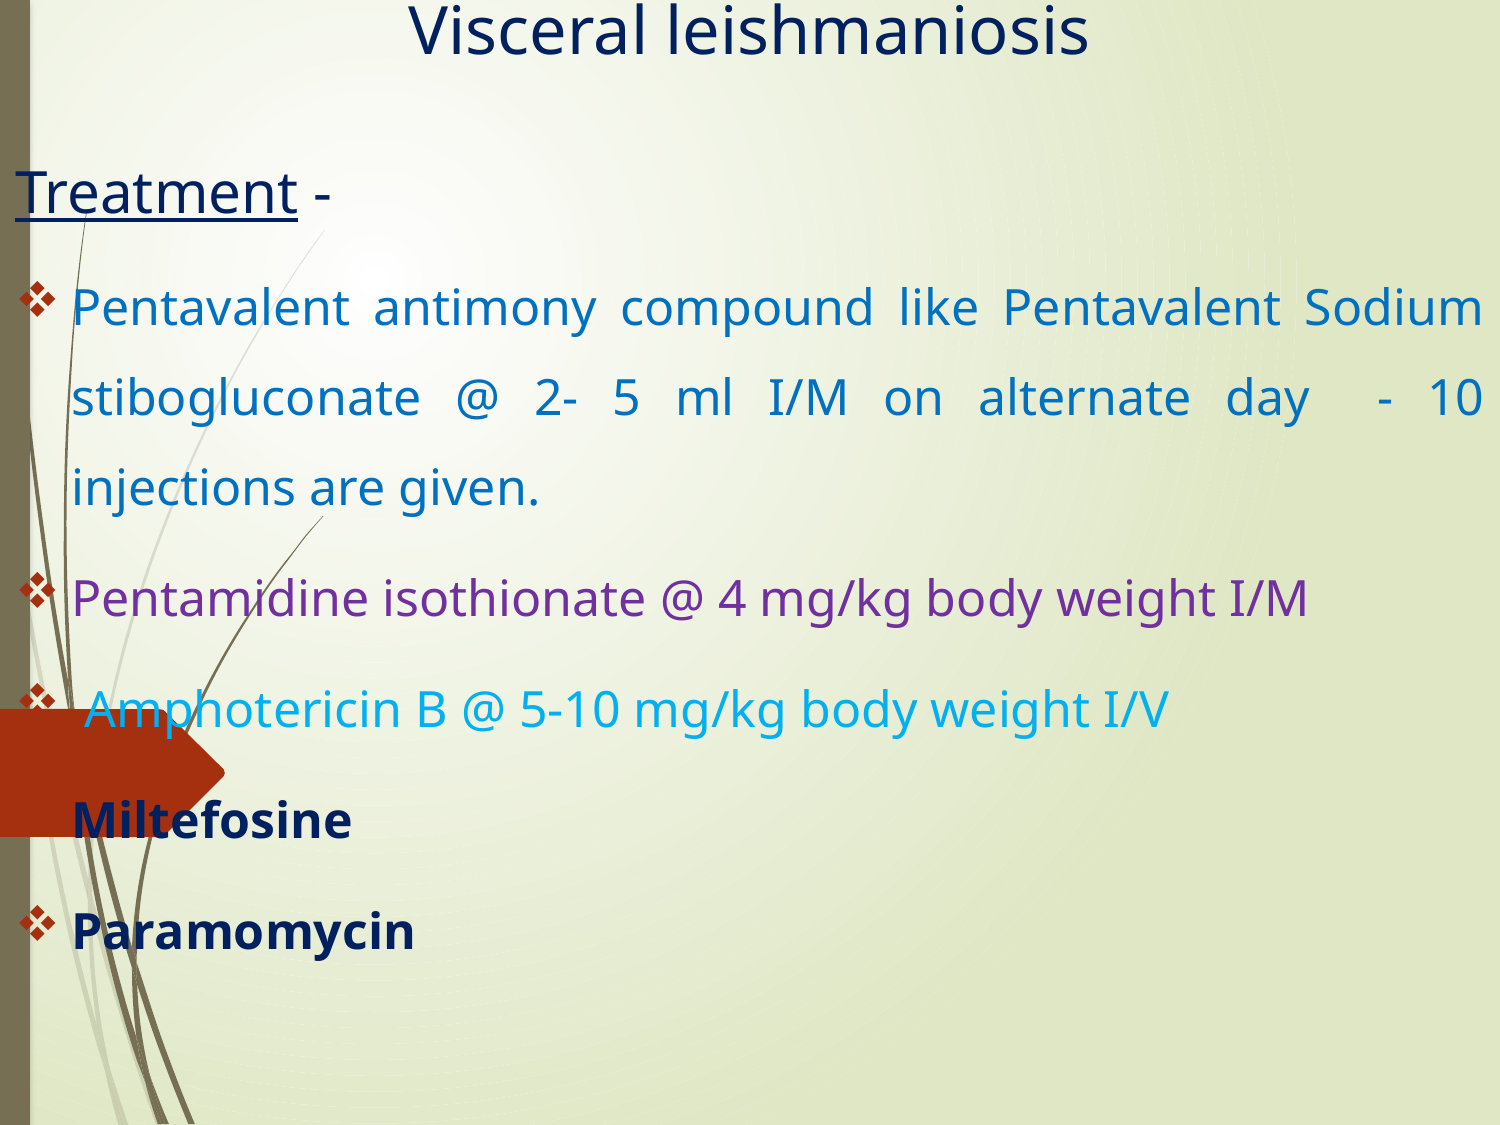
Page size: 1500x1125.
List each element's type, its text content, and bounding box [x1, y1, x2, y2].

title Visceral leishmaniosis [0, 0, 1500, 75]
subtitle Treatment - Pentavalent antimony compound like Pentavalent Sodium stibogluconate @ 2- 5 ml I/M on alternate day - 10 injections are given. Pentamidine isothionate @ 4 mg/kg body weight I/M Amphotericin B @ 5-10 mg/kg body weight I/V Miltefosine Paramomycin [0, 112, 1500, 1125]
